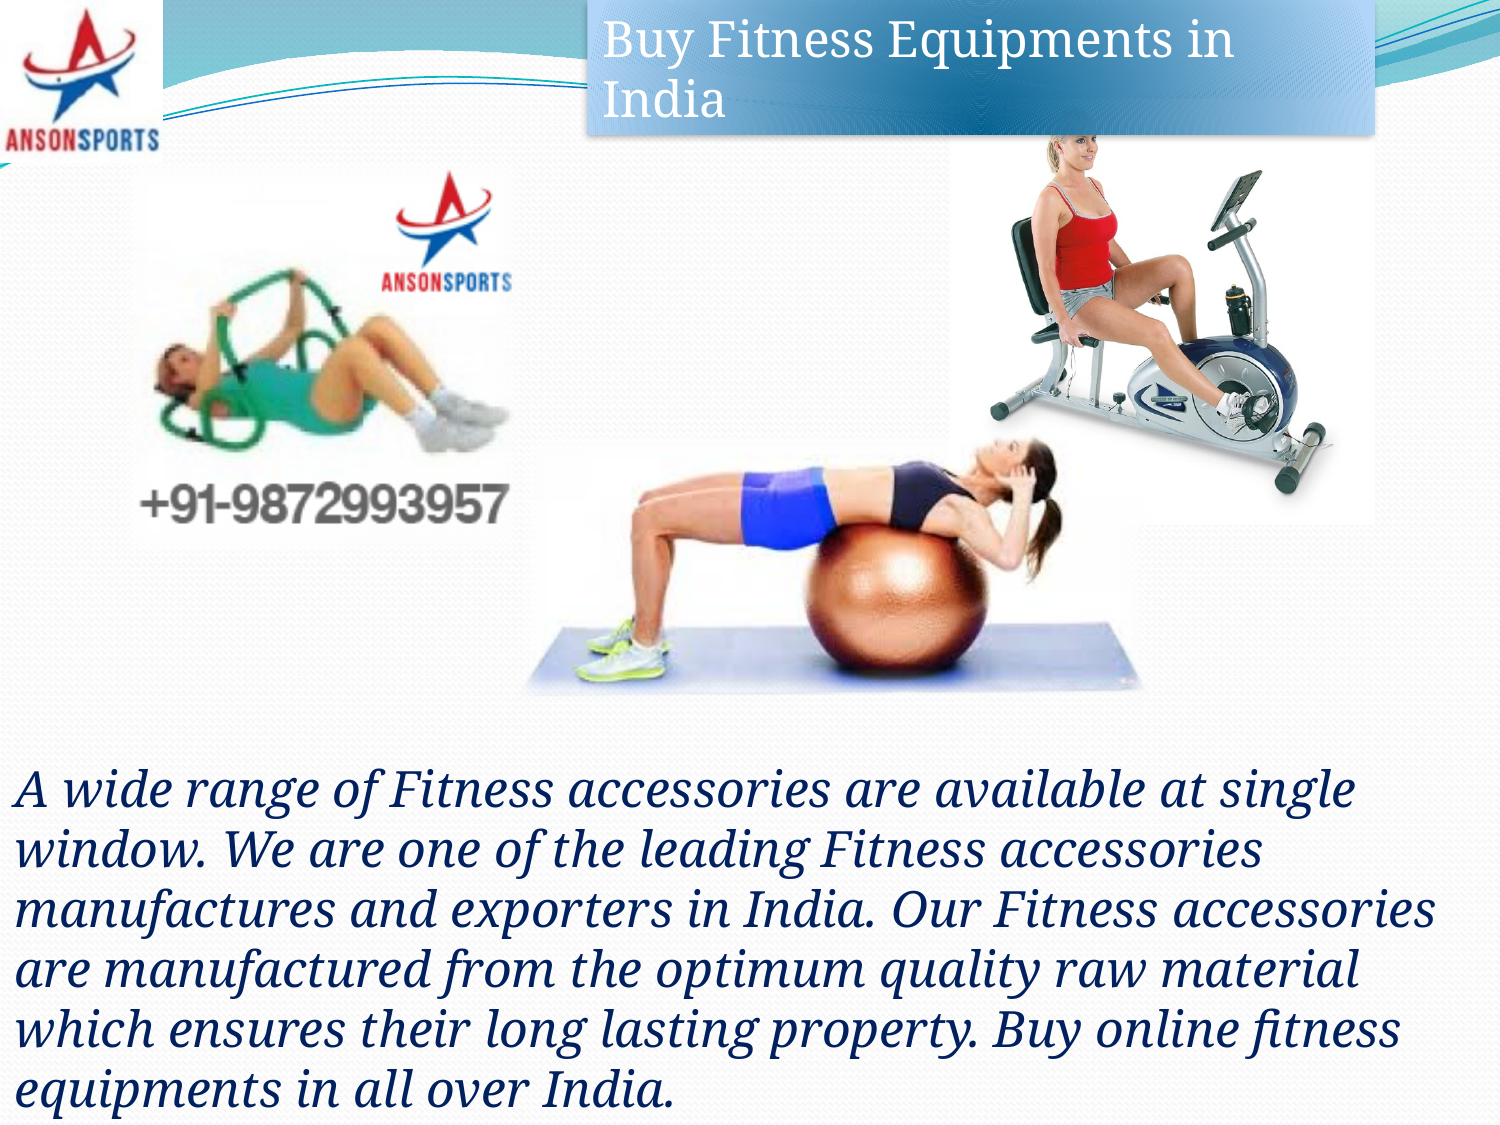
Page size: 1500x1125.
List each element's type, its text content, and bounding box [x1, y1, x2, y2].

text_box Buy Fitness Equipments in India [587, 0, 1375, 135]
text_box A wide range of Fitness accessories are available at single window. We are one of the leading Fitness accessories manufactures and exporters in India. Our Fitness accessories are manufactured from the optimum quality raw material which ensures their long lasting property. Buy online fitness equipments in all over India. [0, 749, 1500, 1125]
picture [0, 0, 1376, 701]
